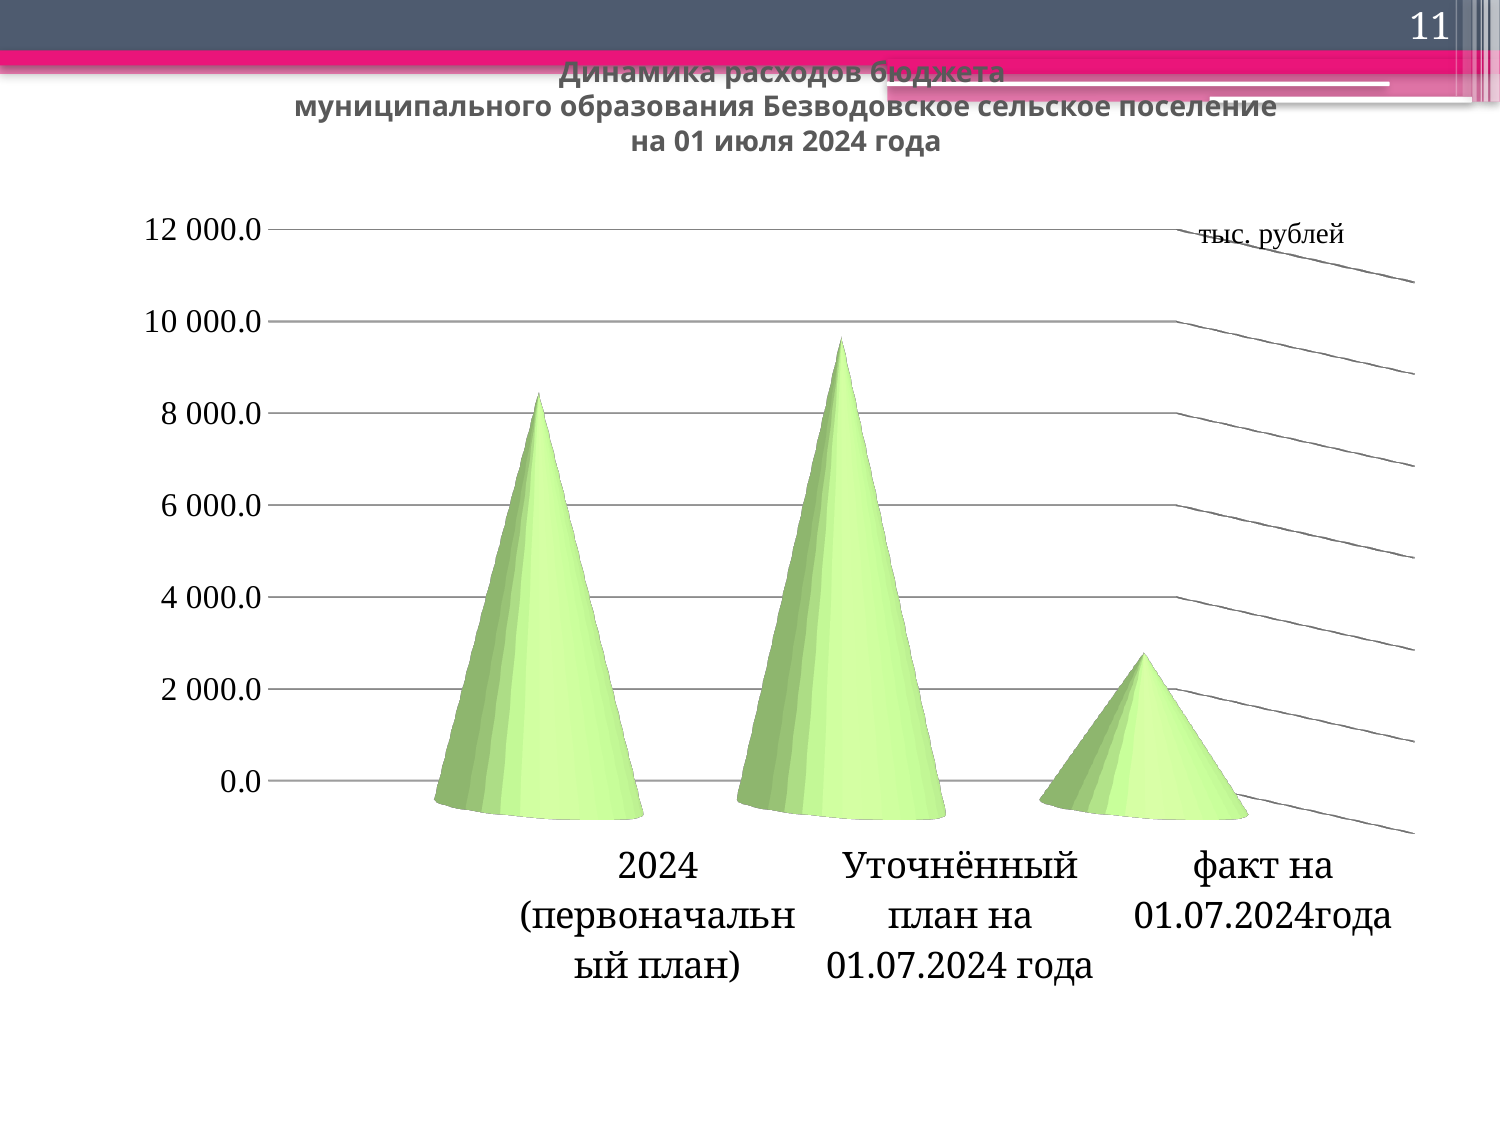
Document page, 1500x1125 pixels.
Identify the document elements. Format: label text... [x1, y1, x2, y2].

slide_number 11 [1341, 0, 1466, 61]
title Динамика расходов бюджета муниципального образования Безводовское сельское поселение на 01 июля 2024 года [105, 46, 1468, 164]
chart [116, 187, 1442, 1014]
